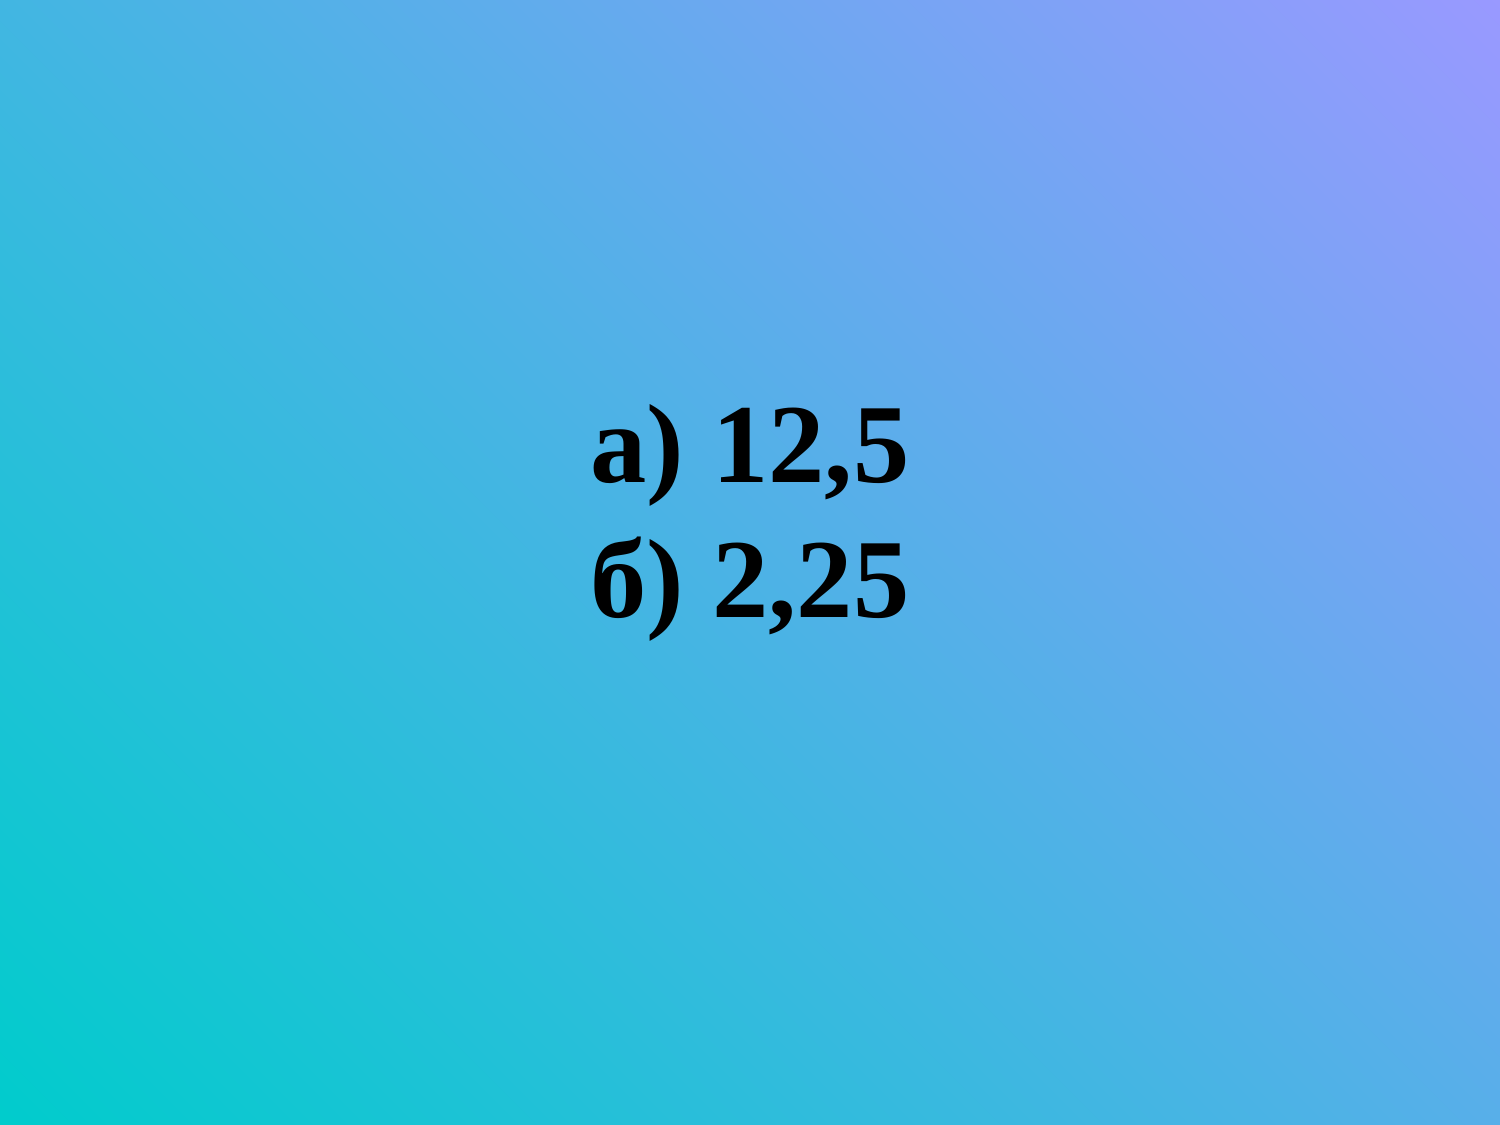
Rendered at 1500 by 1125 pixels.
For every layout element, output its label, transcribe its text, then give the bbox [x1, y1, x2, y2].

title а) 12,5 б) 2,25 [75, 45, 1425, 965]
